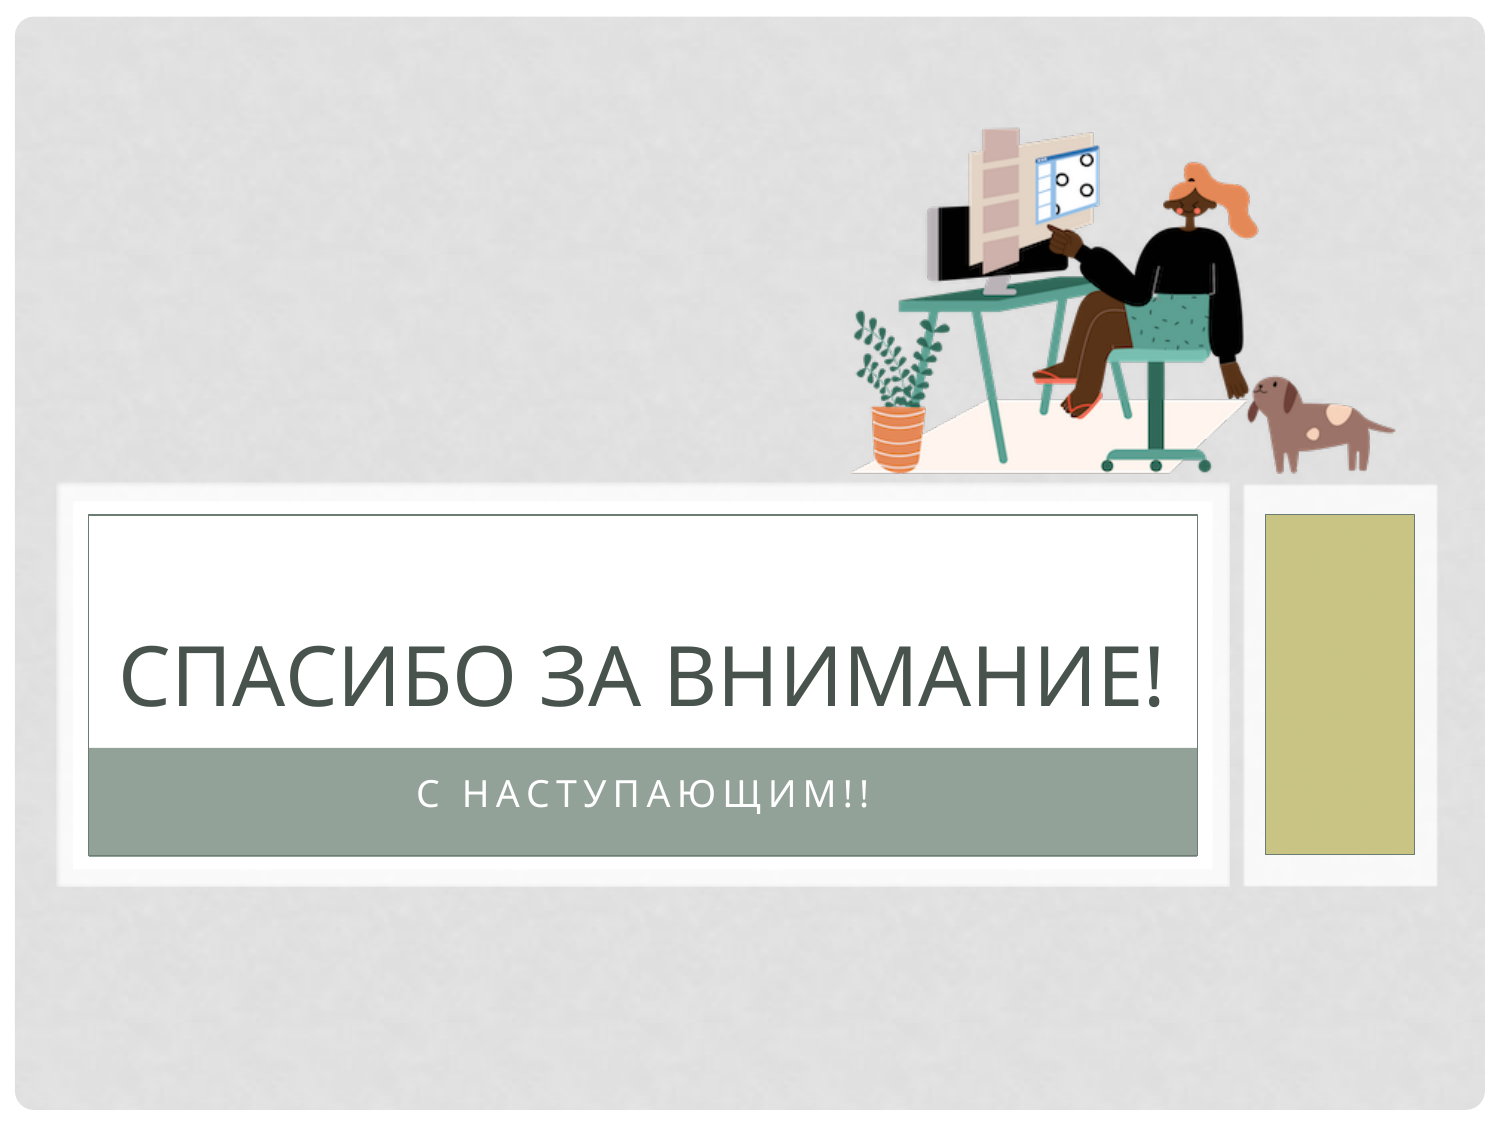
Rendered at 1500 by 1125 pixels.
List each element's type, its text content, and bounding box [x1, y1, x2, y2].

subtitle С наступающим!! [105, 762, 1181, 838]
picture [825, 103, 1419, 499]
title Спасибо за внимание! [99, 530, 1187, 731]
